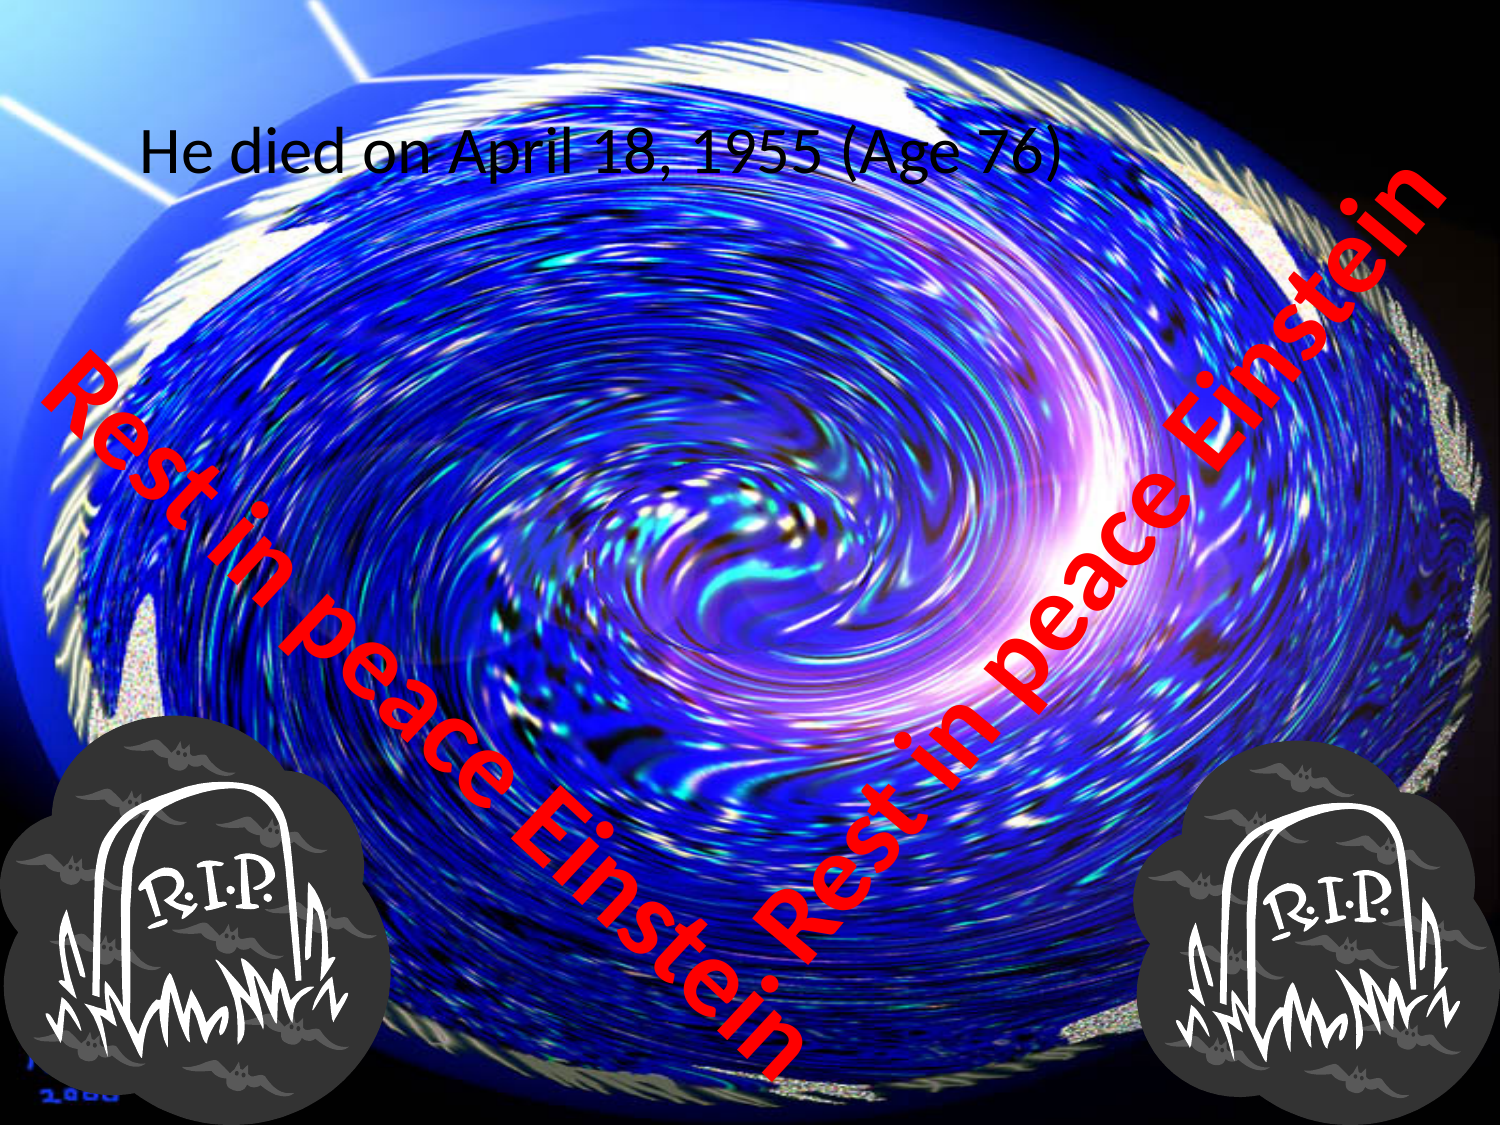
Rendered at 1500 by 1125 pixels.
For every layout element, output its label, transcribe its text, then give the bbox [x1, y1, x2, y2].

picture [0, 0, 1500, 1125]
text_box Rest in peace Einstein [686, 87, 1499, 1020]
text_box He died on April 18, 1955 (Age 76) [125, 99, 1150, 195]
text_box Rest in peace Einstein [5, 300, 870, 1120]
